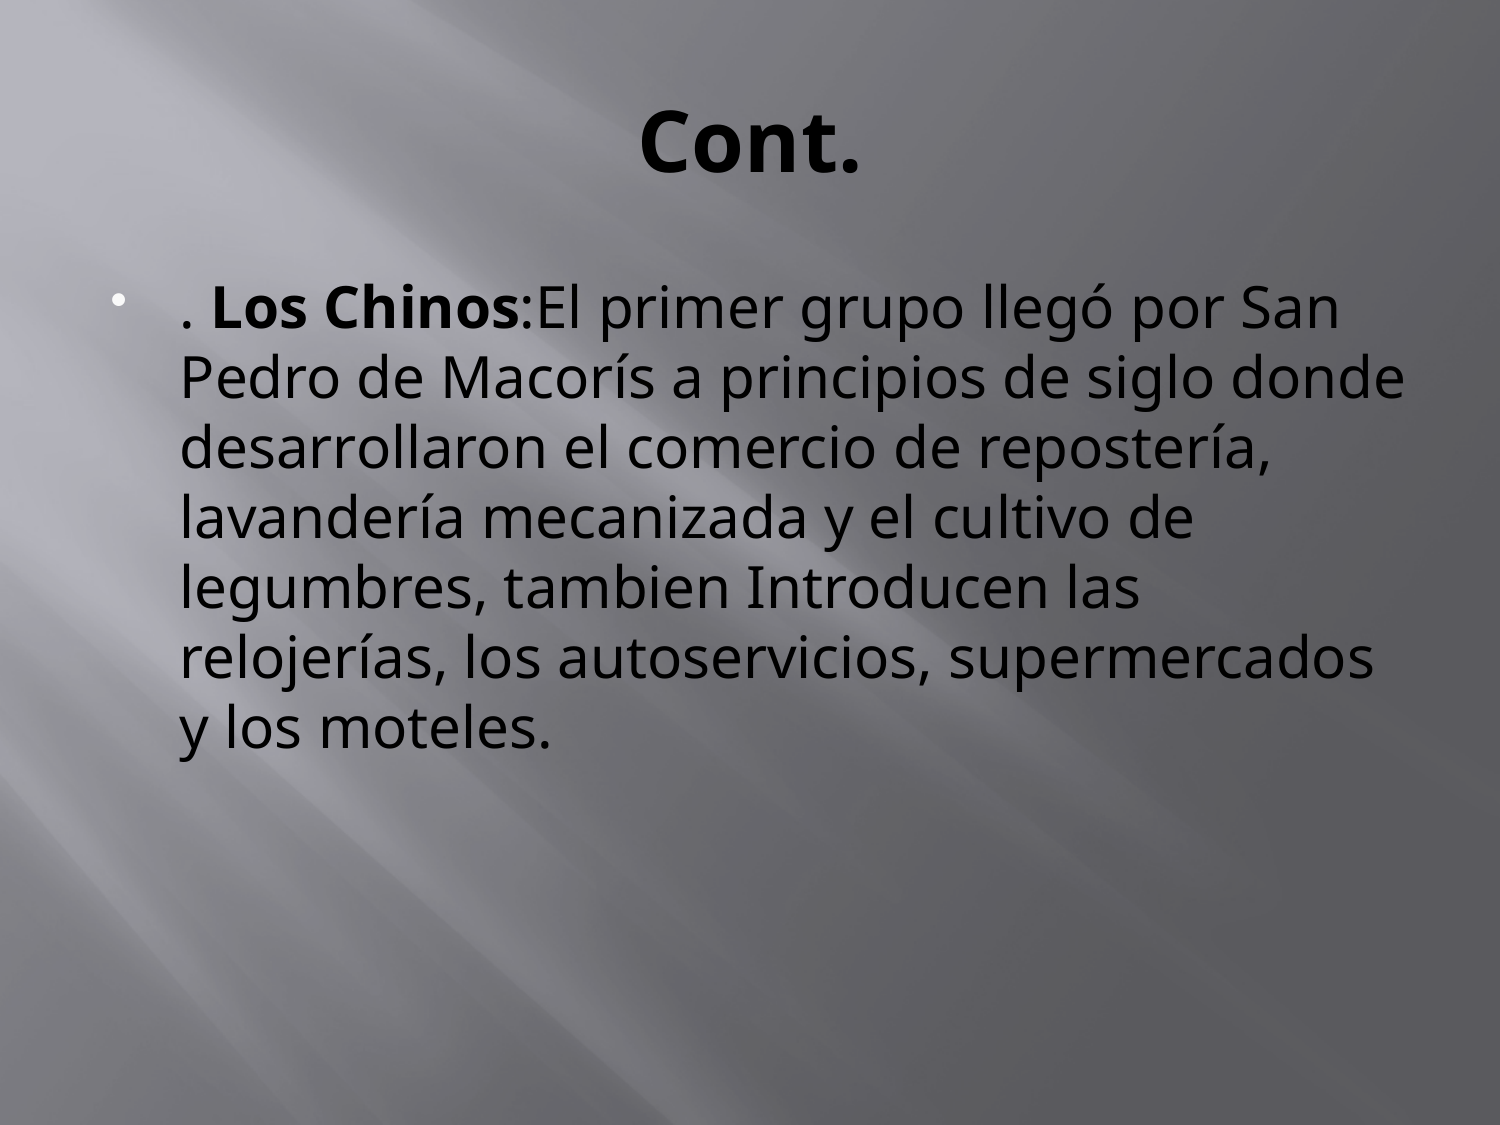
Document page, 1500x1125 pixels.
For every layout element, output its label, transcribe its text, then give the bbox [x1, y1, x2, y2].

list . Los Chinos:El primer grupo llegó por San Pedro de Macorís a principios de siglo donde desarrollaron el comercio de repostería, lavandería mecanizada y el cultivo de legumbres, tambien Introducen las relojerías, los autoservicios, supermercados y los moteles. [75, 262, 1425, 1035]
title Cont. [75, 45, 1425, 233]
